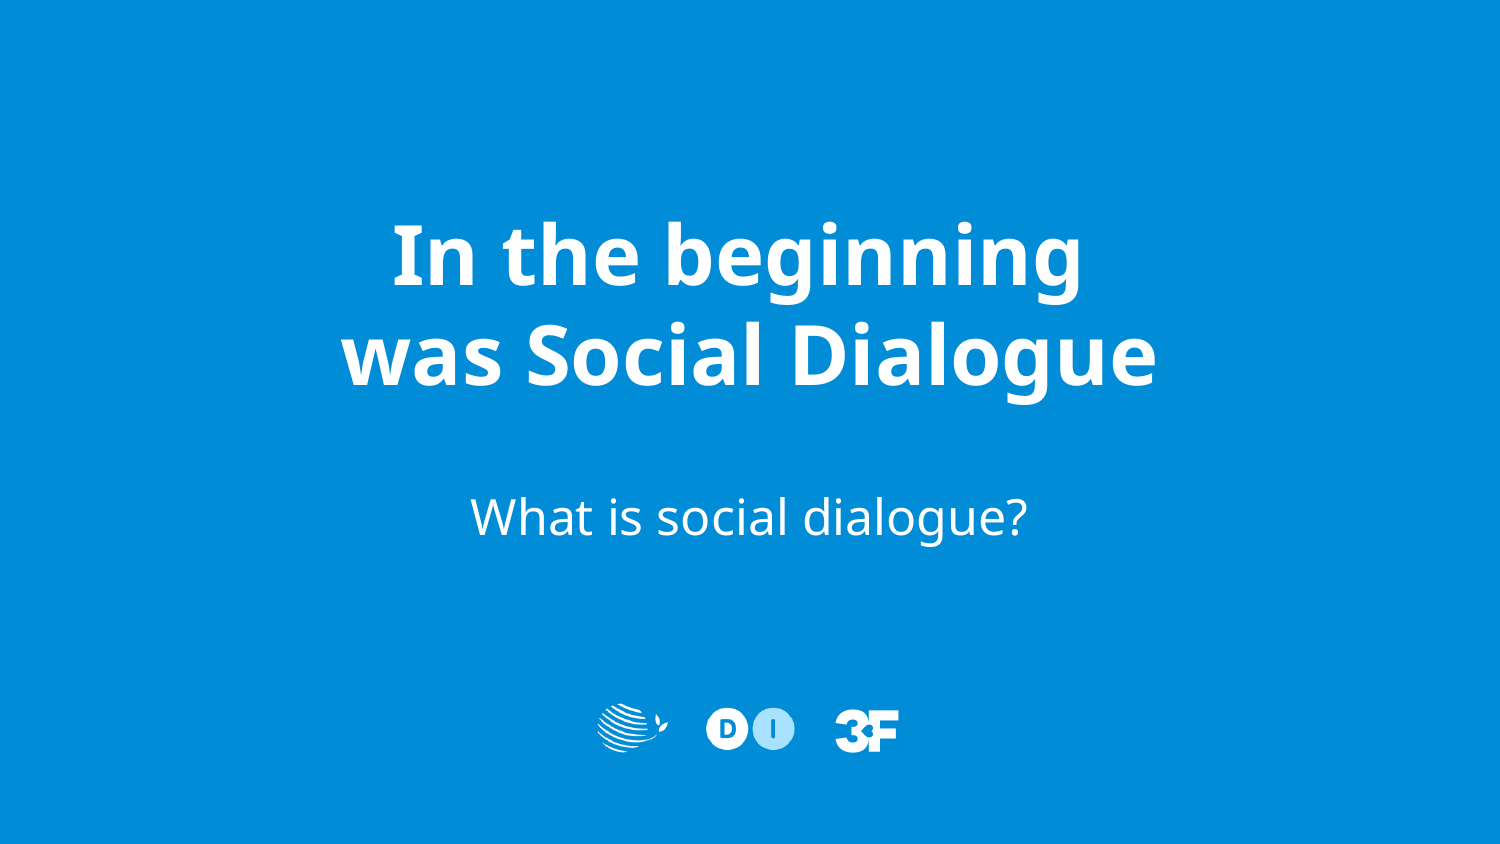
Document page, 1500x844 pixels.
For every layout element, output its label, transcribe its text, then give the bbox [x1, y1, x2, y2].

title In the beginning was Social Dialogue [112, 262, 1388, 443]
picture [837, 710, 898, 752]
picture [597, 694, 668, 762]
subtitle What is social dialogue? [225, 478, 1275, 694]
picture [703, 703, 797, 754]
